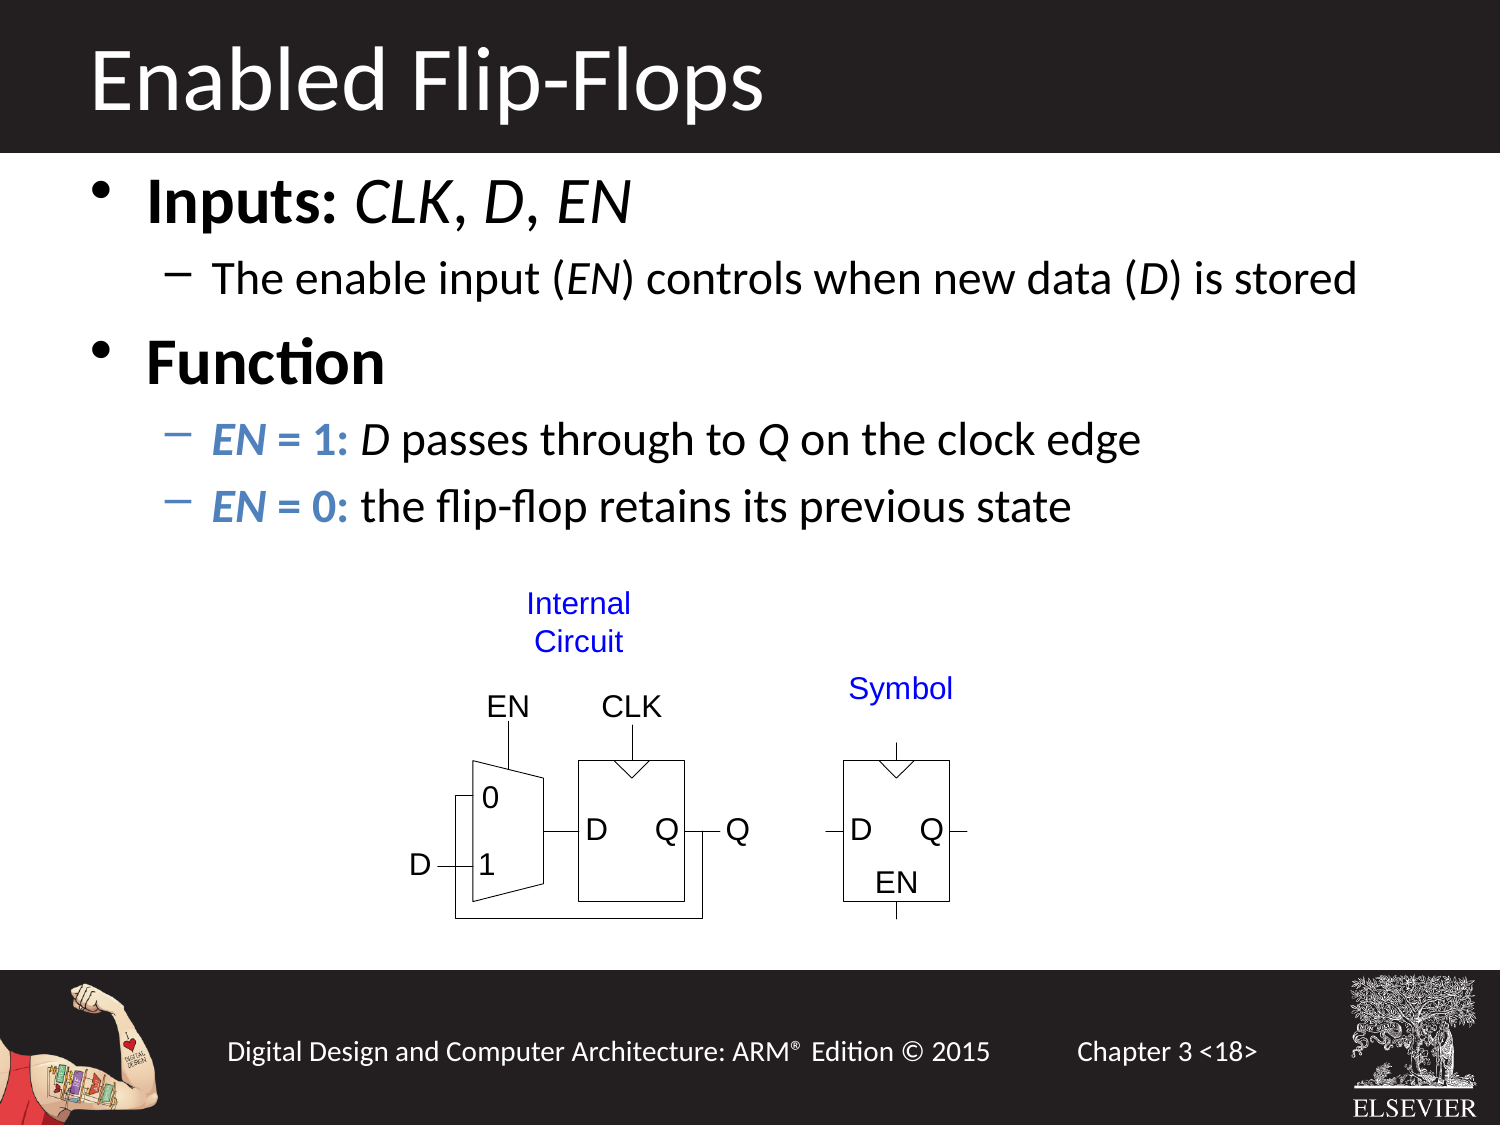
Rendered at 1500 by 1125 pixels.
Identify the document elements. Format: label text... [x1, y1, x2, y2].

picture [0, 979, 163, 1125]
text_box Inputs: CLK, D, EN The enable input (EN) controls when new data (D) is stored Function EN = 1: D passes through to Q on the clock edge EN = 0: the flip-flop retains its previous state [75, 149, 1400, 1000]
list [380, 562, 1038, 926]
picture [1350, 974, 1477, 1117]
text_box Enabled Flip-Flops [75, 11, 1375, 136]
